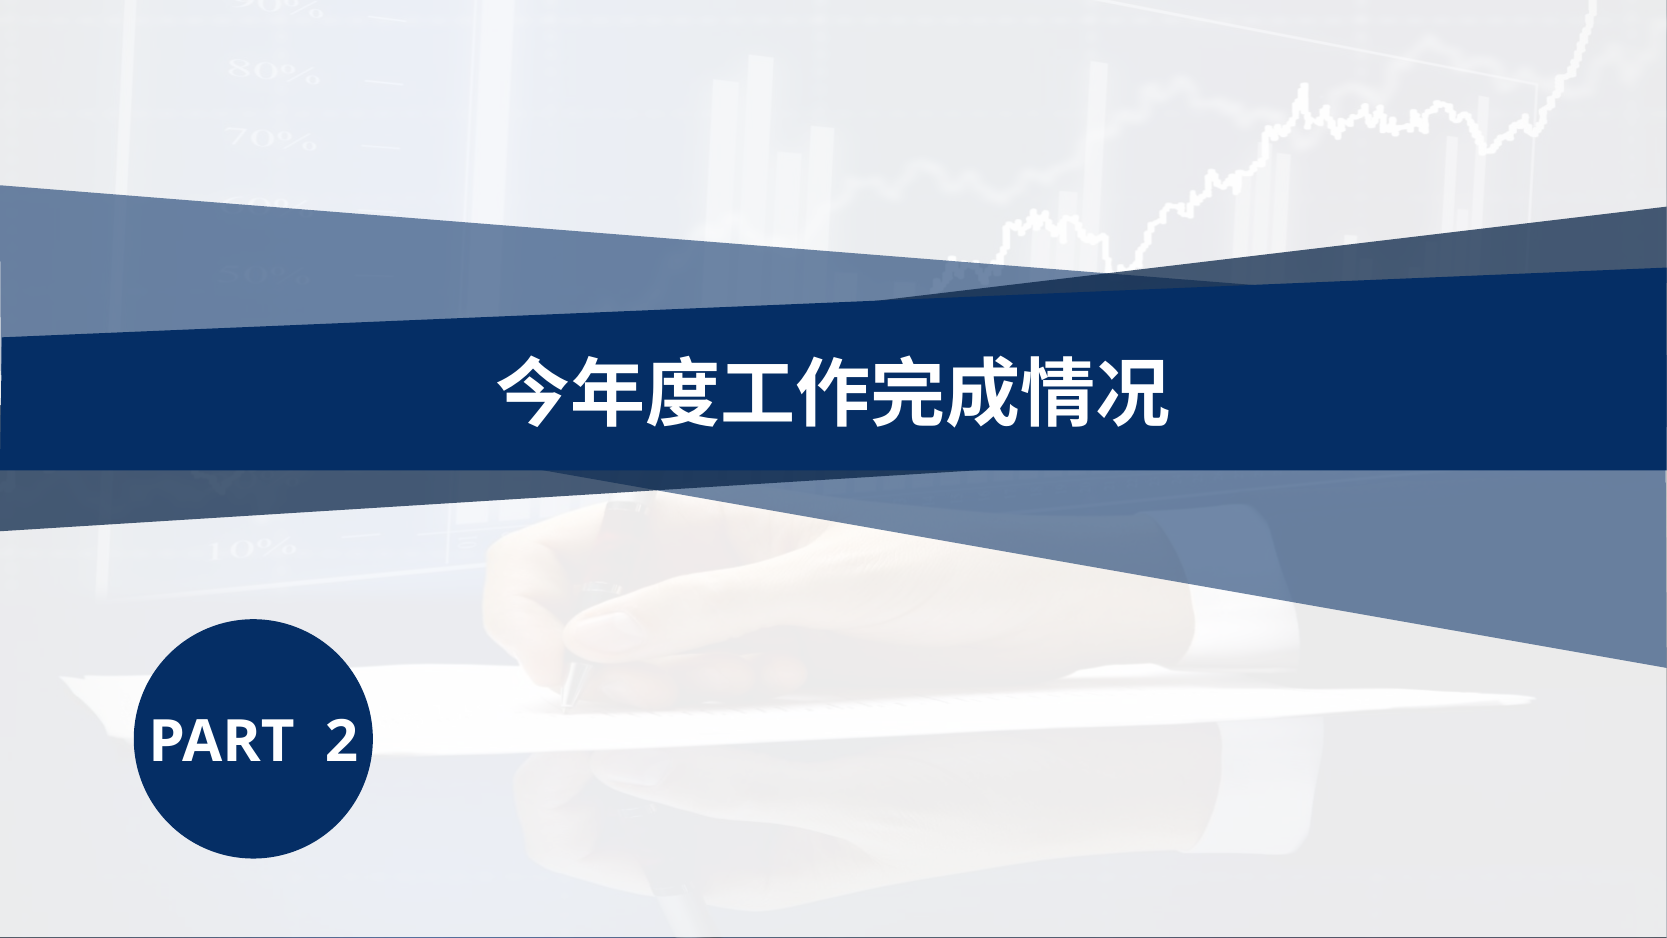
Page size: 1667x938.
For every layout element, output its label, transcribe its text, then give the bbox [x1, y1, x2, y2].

text_box [0, 265, 1667, 473]
text_box [0, 473, 967, 534]
text_box [882, 204, 1667, 298]
text_box [0, 183, 1105, 336]
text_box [133, 618, 374, 859]
text_box 今年度工作完成情况 [439, 339, 1226, 441]
text_box [660, 473, 1667, 670]
